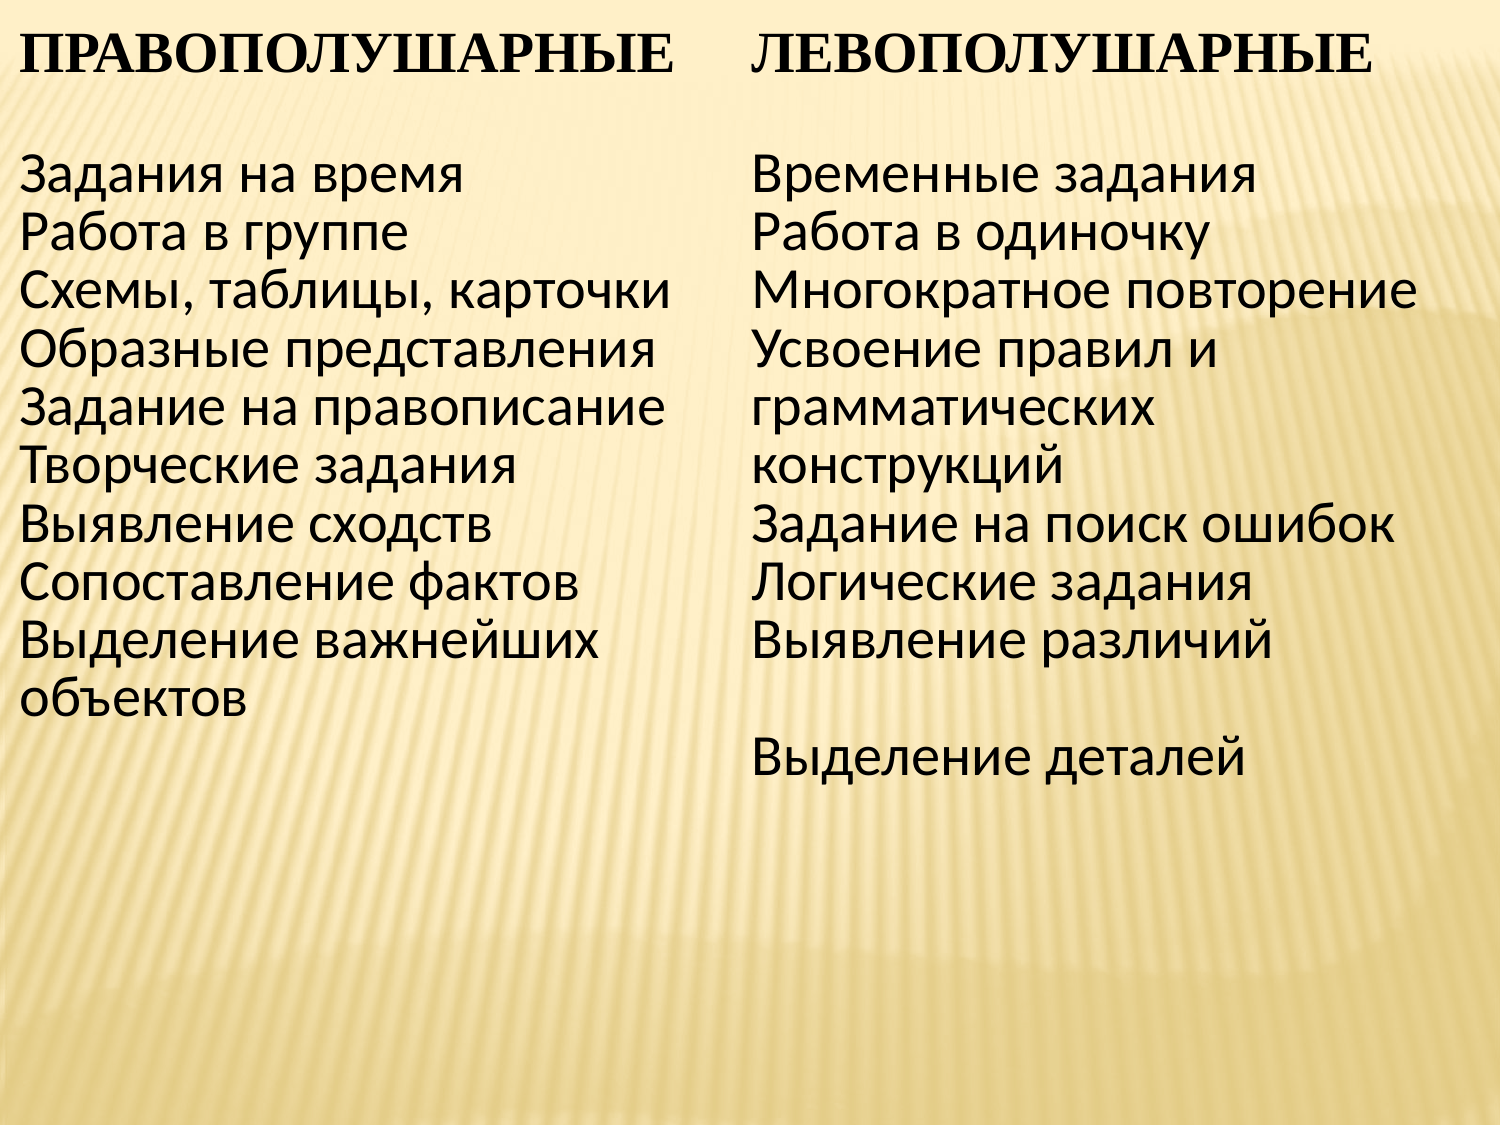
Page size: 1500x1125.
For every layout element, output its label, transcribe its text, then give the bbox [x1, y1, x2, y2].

table_header ПРАВОПОЛУШАРНЫЕ [18, 19, 750, 147]
table_cell Временные задания Работа в одиночку Многократное повторение Усвоение правил и грамматических конструкций Задание на поиск ошибок Логические задания Выявление различий Выделение деталей [750, 147, 1482, 1125]
table_header ЛЕВОПОЛУШАРНЫЕ [750, 19, 1482, 147]
table_cell Задания на время Работа в группе Схемы, таблицы, карточки Образные представления Задание на правописание Творческие задания Выявление сходств Сопоставление фактов Выделение важнейших объектов [18, 147, 750, 1125]
